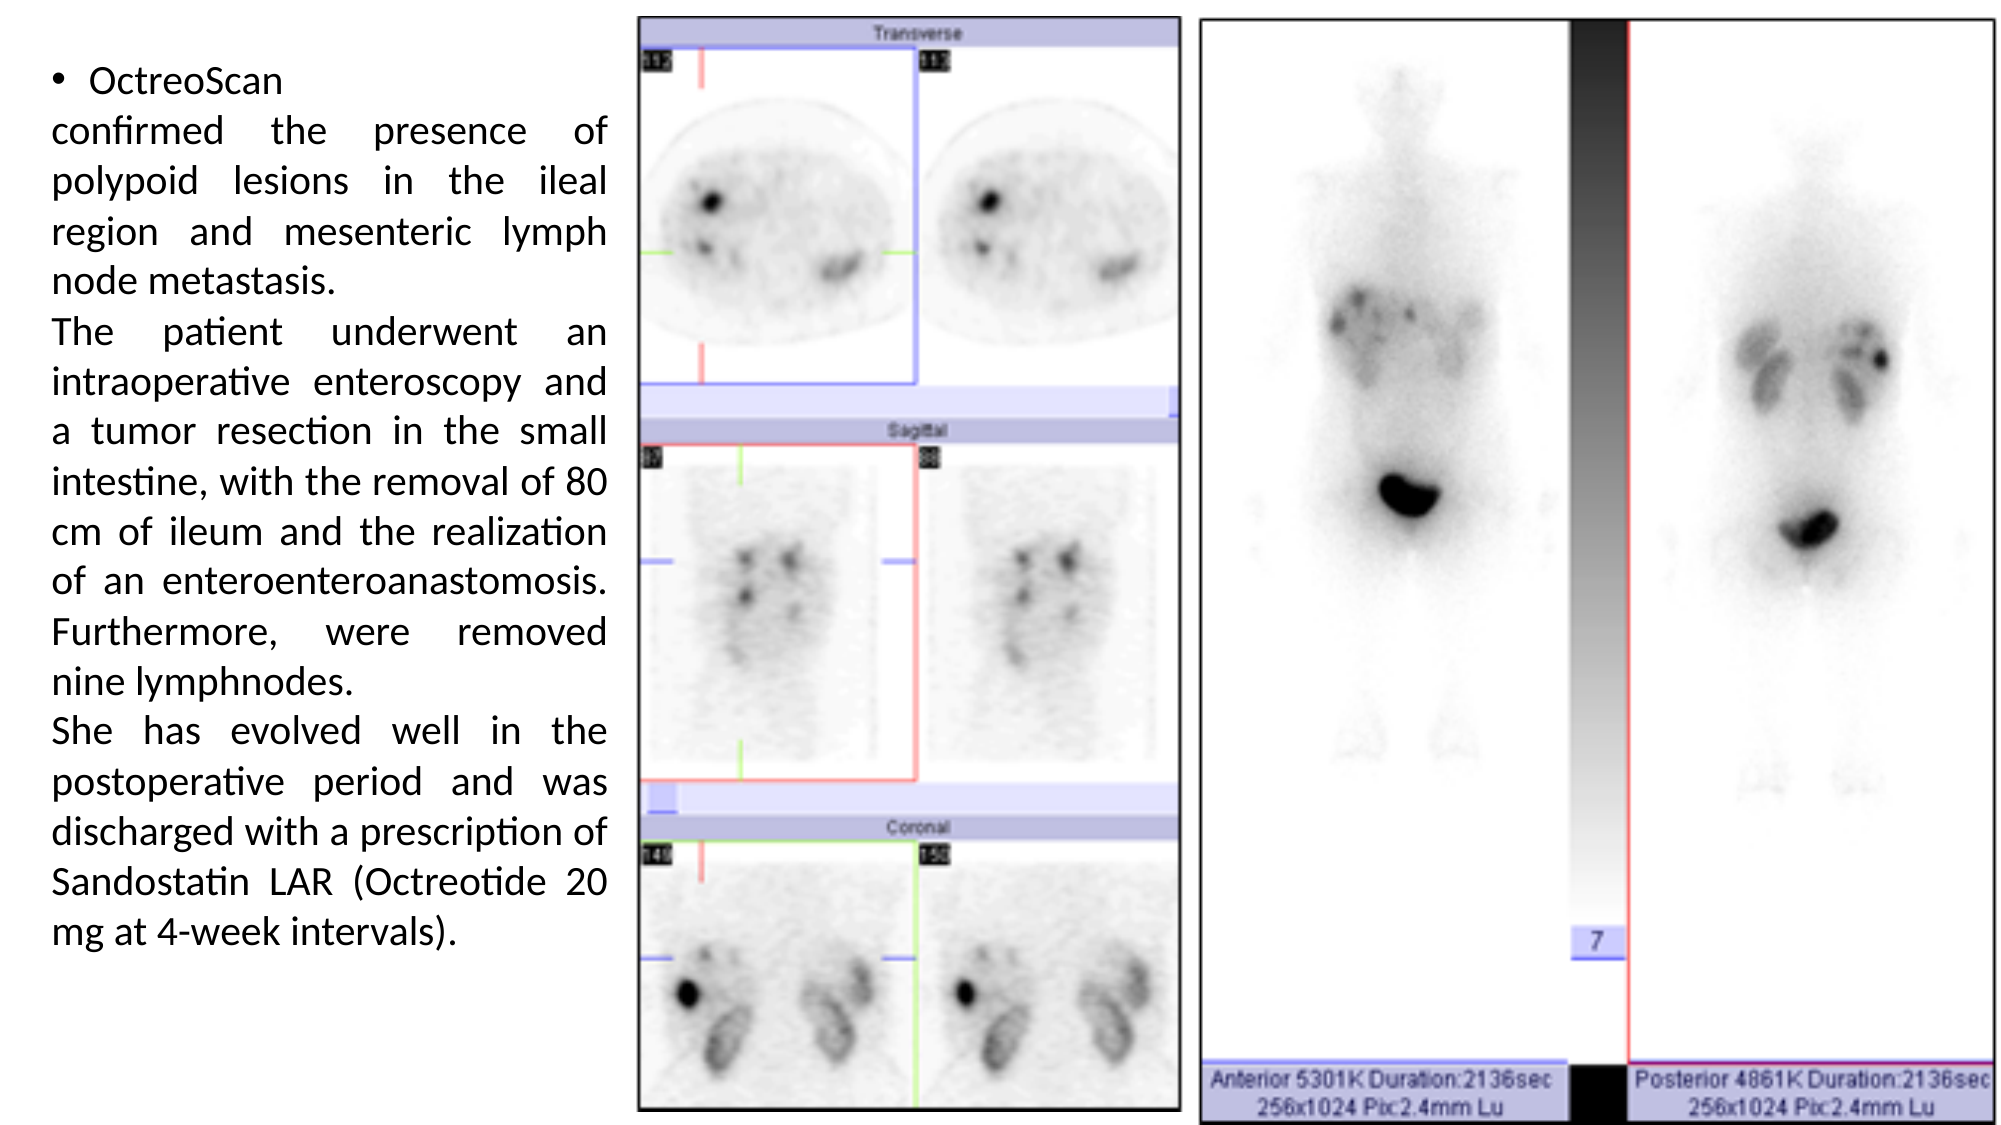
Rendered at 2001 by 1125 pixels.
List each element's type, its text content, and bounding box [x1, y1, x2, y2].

list OctreoScan confirmed the presence of polypoid lesions in the ileal region and mesenteric lymph node metastasis. The patient underwent an intraoperative enteroscopy and a tumor resection in the small intestine, with the removal of 80 cm of ileum and the realization of an enteroenteroanastomosis. Furthermore, were removed nine lymphnodes. She has evolved well in the postoperative period and was discharged with a prescription of Sandostatin LAR (Octreotide 20 mg at 4-week intervals). [36, 45, 624, 760]
picture [635, 16, 1186, 1112]
picture [1197, 16, 2000, 1125]
